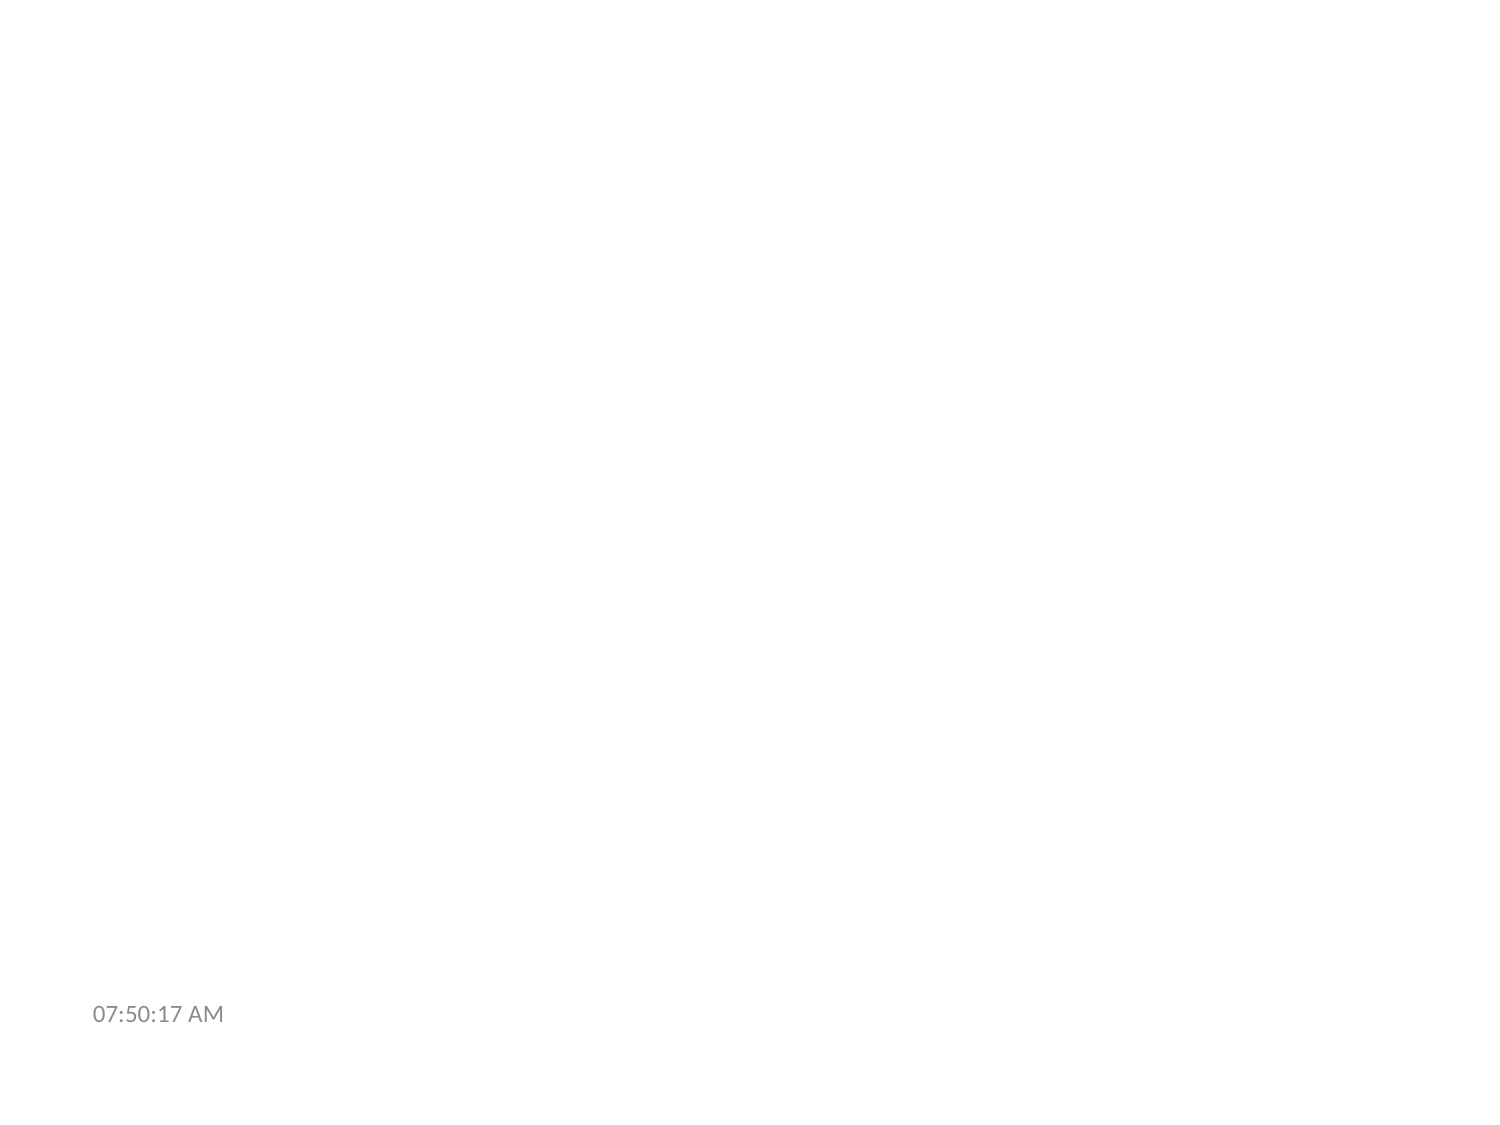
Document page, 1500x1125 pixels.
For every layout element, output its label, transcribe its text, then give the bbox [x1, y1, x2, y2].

text_box 3:35:09 PM [77, 982, 428, 1043]
